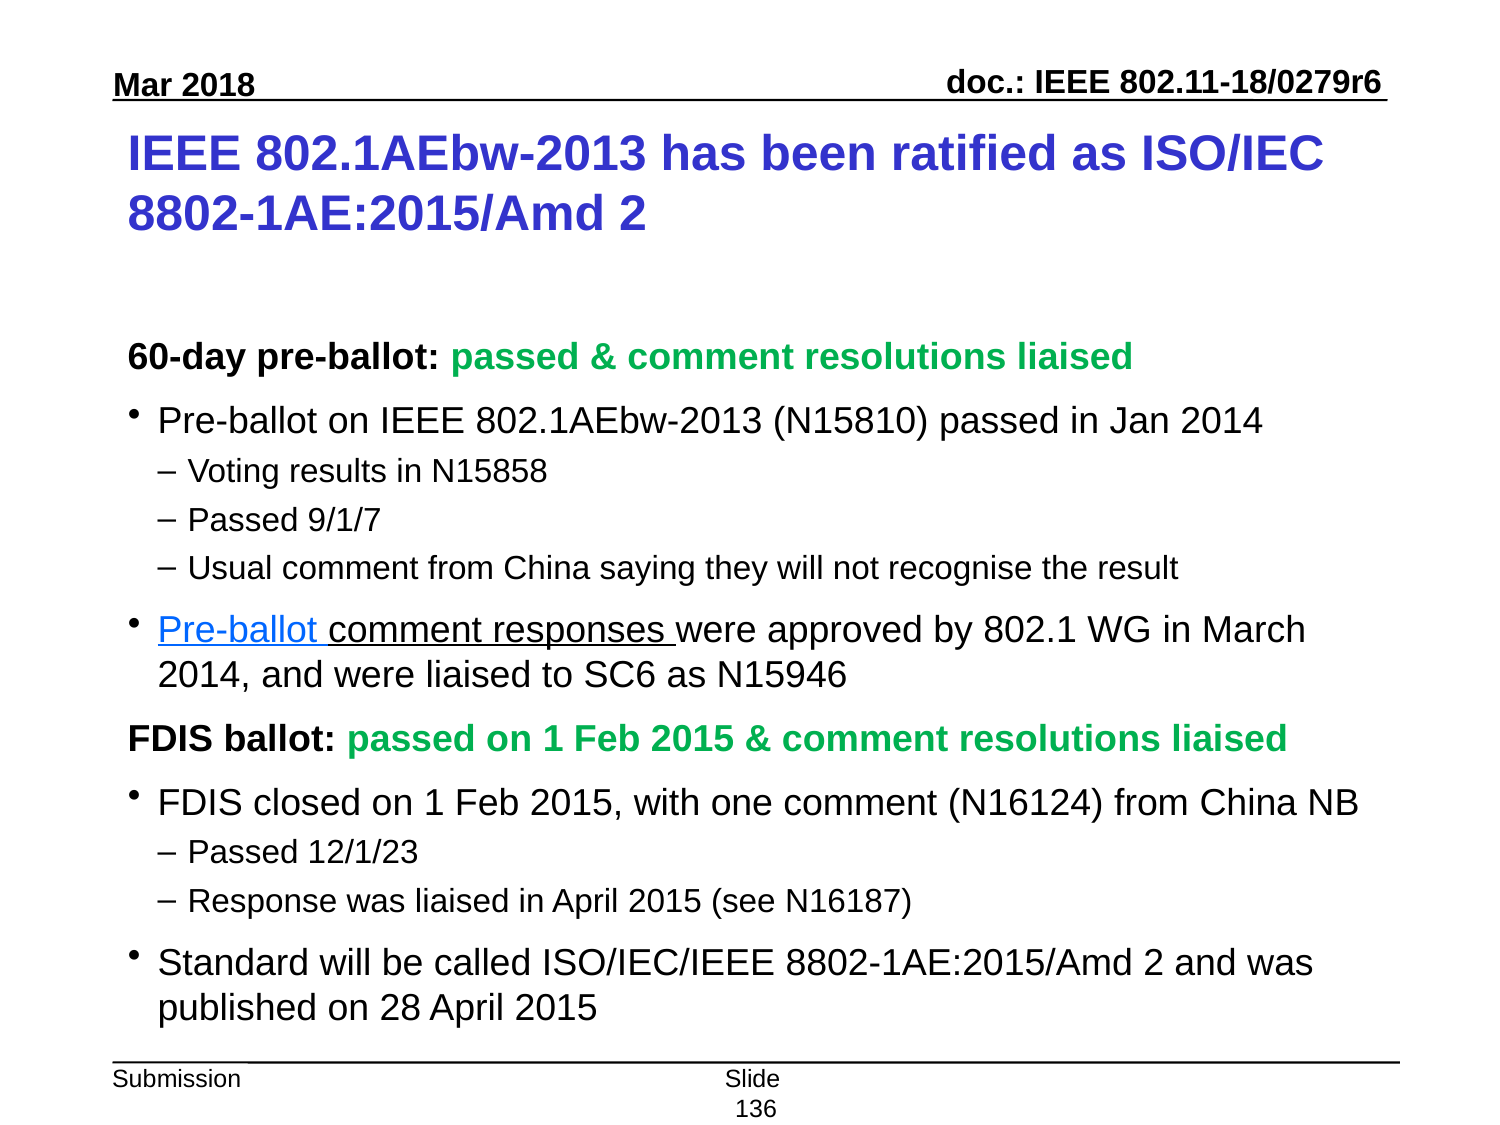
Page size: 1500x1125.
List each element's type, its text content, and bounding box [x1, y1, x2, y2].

slide_number Slide 136 [709, 1061, 803, 1093]
title IEEE 802.1AEbw-2013 has been ratified as ISO/IEC 8802-1AE:2015/Amd 2 [112, 112, 1388, 288]
list 60-day pre-ballot: passed & comment resolutions liaised Pre-ballot on IEEE 802.1AEbw-2013 (N15810) passed in Jan 2014 Voting results in N15858 Passed 9/1/7 Usual comment from China saying they will not recognise the result Pre-ballot comment responses were approved by 802.1 WG in March 2014, and were liaised to SC6 as N15946 FDIS ballot: passed on 1 Feb 2015 & comment resolutions liaised FDIS closed on 1 Feb 2015, with one comment (N16124) from China NB Passed 12/1/23 Response was liaised in April 2015 (see N16187) Standard will be called ISO/IEC/IEEE 8802-1AE:2015/Amd 2 and was published on 28 April 2015 [112, 324, 1388, 1000]
